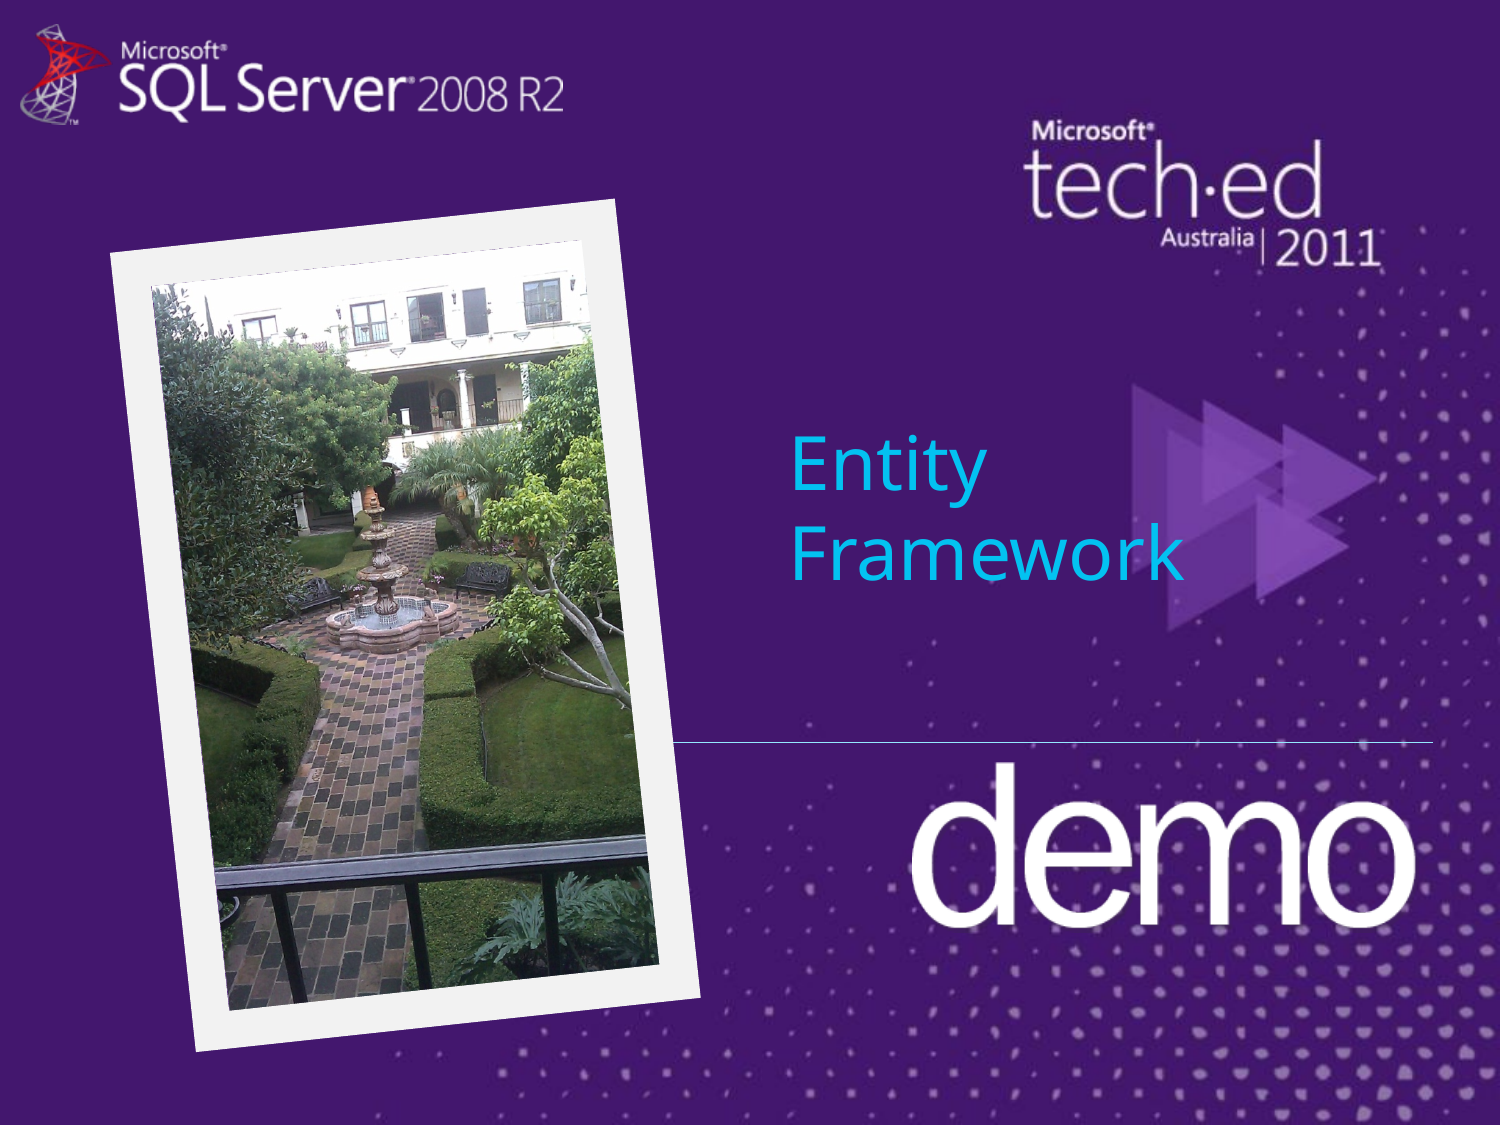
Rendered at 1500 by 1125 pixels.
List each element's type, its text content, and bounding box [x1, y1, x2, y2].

picture [0, 0, 1500, 1125]
title Entity Framework [773, 385, 1388, 627]
